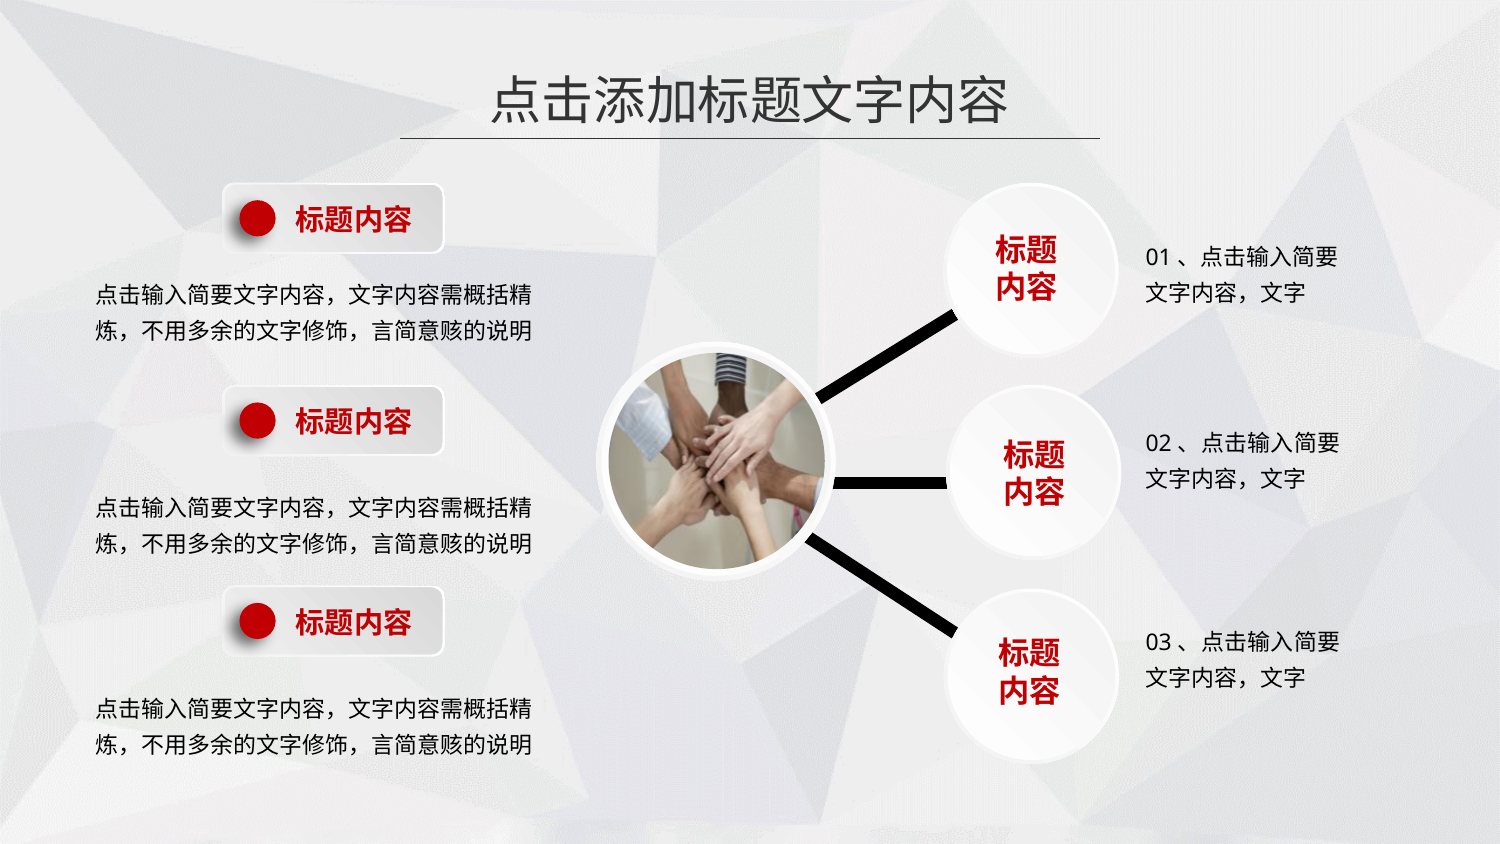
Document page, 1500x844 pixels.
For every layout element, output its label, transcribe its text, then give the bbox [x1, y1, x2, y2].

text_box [222, 384, 446, 457]
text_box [222, 182, 446, 254]
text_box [945, 384, 1122, 561]
text_box 01、点击输入简要文字内容，文字 [1130, 227, 1356, 314]
text_box 点击输入简要文字内容，文字内容需概括精炼，不用多余的文字修饰，言简意赅的说明 [80, 678, 565, 765]
picture [0, 0, 1500, 844]
text_box 02、点击输入简要文字内容，文字 [1130, 413, 1356, 500]
text_box 点击输入简要文字内容，文字内容需概括精炼，不用多余的文字修饰，言简意赅的说明 [80, 265, 565, 352]
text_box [939, 182, 1119, 359]
text_box 03、点击输入简要文字内容，文字 [1130, 612, 1356, 699]
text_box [222, 585, 446, 657]
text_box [941, 588, 1120, 764]
text_box 点击输入简要文字内容，文字内容需概括精炼，不用多余的文字修饰，言简意赅的说明 [80, 478, 565, 565]
text_box 点击添加标题文字内容 [472, 60, 1028, 137]
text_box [802, 267, 1032, 409]
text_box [802, 533, 1025, 679]
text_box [596, 341, 836, 581]
